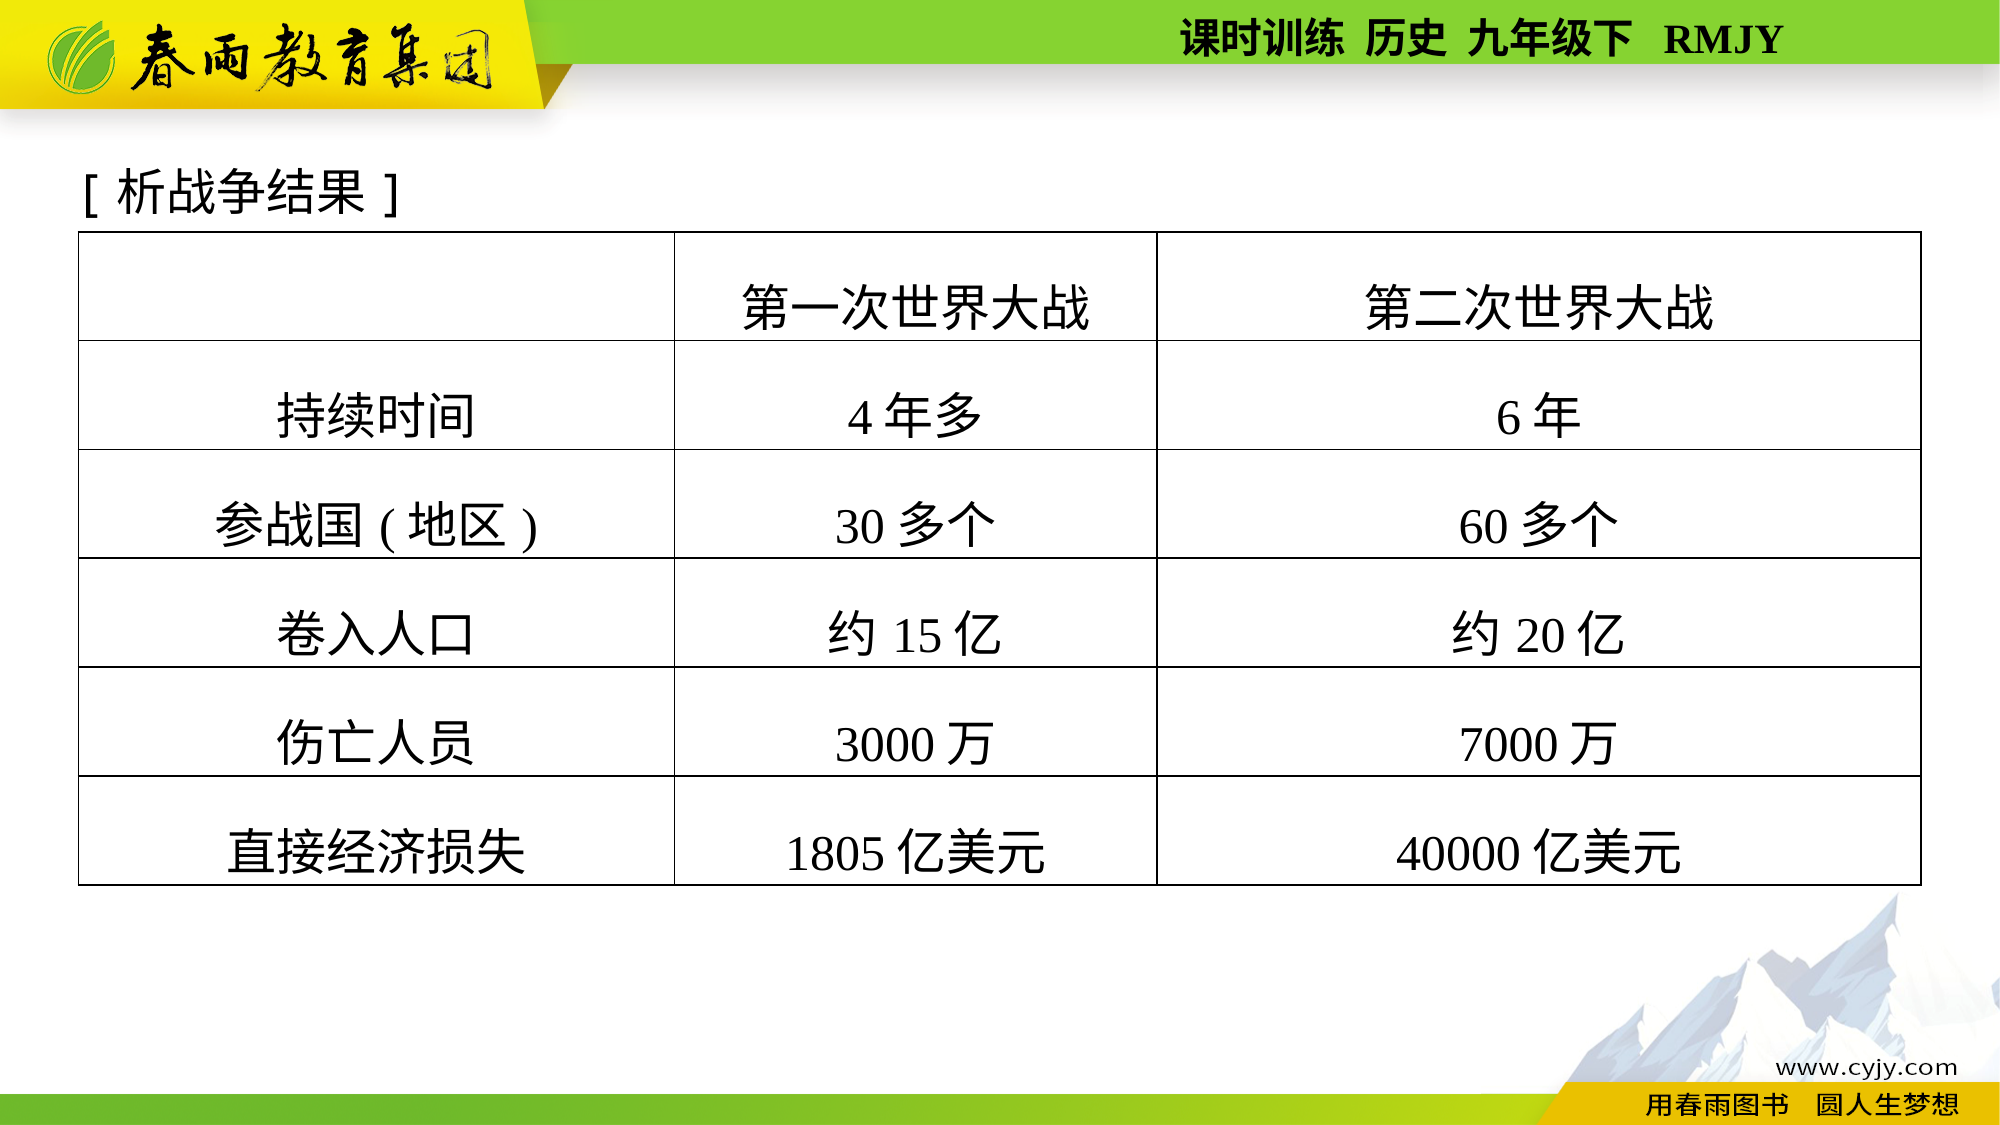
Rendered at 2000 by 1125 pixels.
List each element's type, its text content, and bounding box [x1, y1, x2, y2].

table_cell 参战国(地区) [79, 450, 674, 557]
table_cell 约20亿 [1158, 559, 1920, 666]
table_cell 6年 [1158, 341, 1920, 449]
table_header 第二次世界大战 [1158, 233, 1920, 340]
table_header 第一次世界大战 [675, 233, 1156, 340]
table_cell 伤亡人员 [79, 668, 674, 775]
table_cell 持续时间 [79, 341, 674, 449]
list [析战争结果] [59, 122, 1944, 217]
table_cell 30多个 [675, 450, 1156, 557]
table_cell 约15亿 [675, 559, 1156, 666]
table_cell 60多个 [1158, 450, 1920, 557]
table_cell 40000亿美元 [1158, 777, 1920, 884]
table_cell 7000万 [1158, 668, 1920, 775]
picture [0, 0, 2000, 1125]
table_cell 卷入人口 [79, 559, 674, 666]
table_cell 4年多 [675, 341, 1156, 449]
table_header [79, 233, 674, 340]
table_cell 1805亿美元 [675, 777, 1156, 884]
table_cell 直接经济损失 [79, 777, 674, 884]
table_cell 3000万 [675, 668, 1156, 775]
